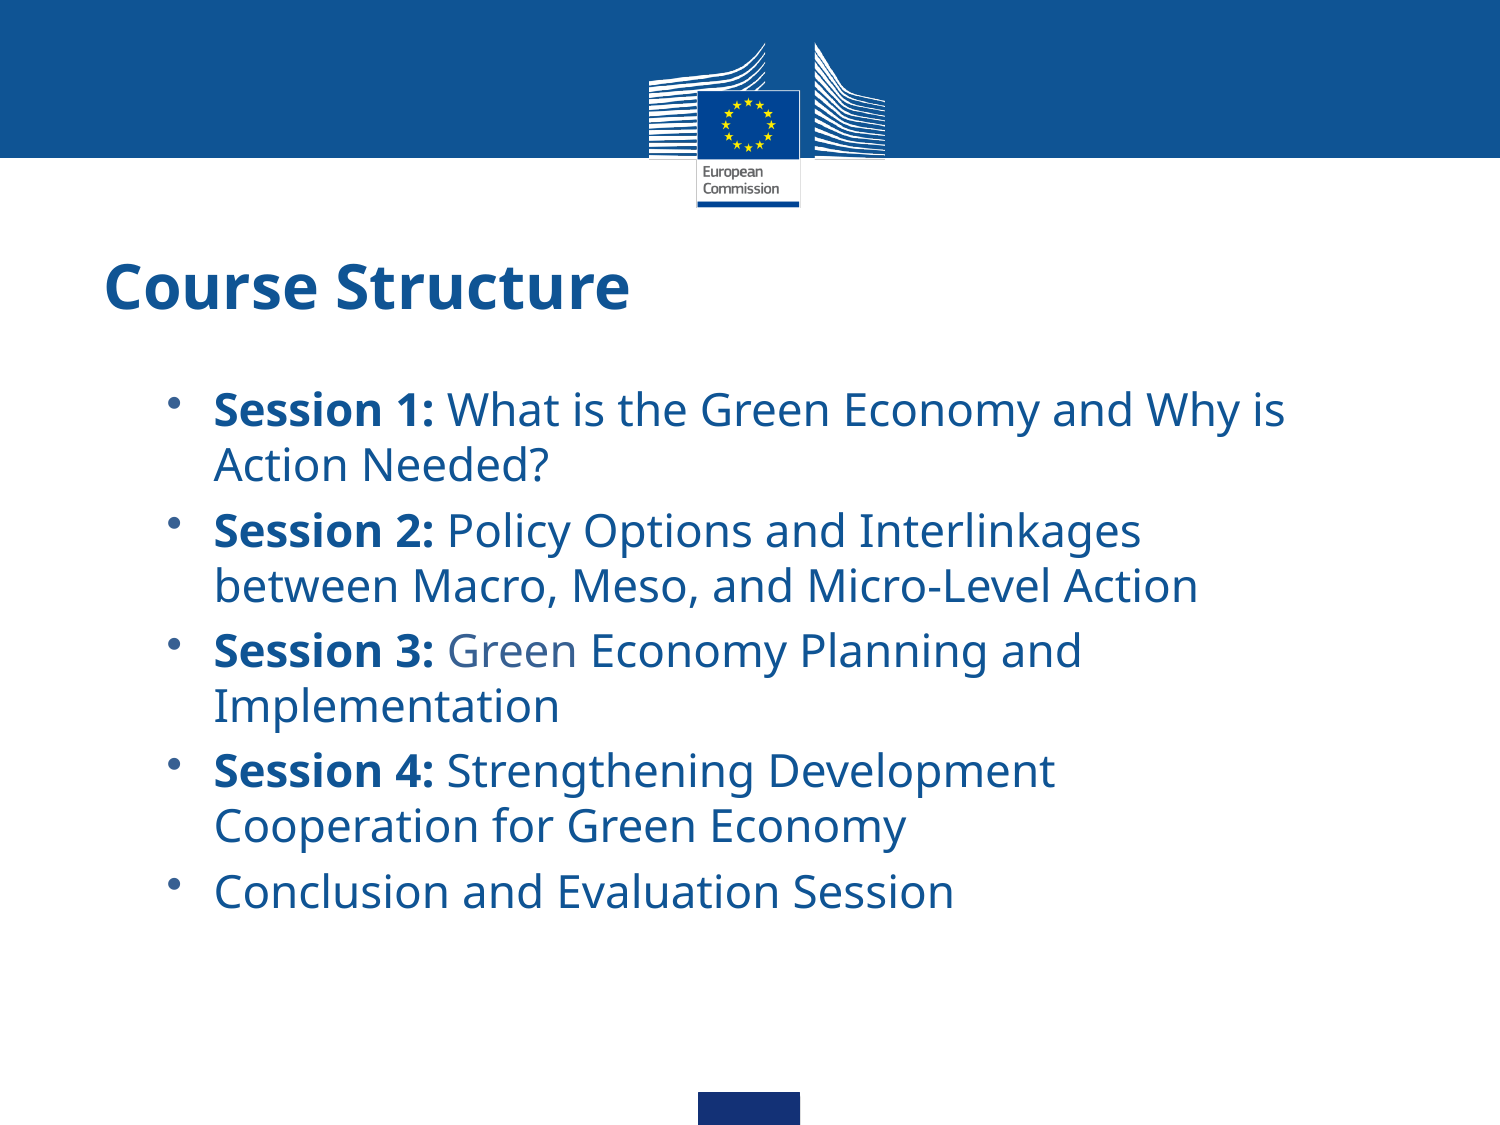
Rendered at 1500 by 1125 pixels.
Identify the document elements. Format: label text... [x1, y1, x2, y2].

picture [649, 42, 885, 208]
list Session 1: What is the Green Economy and Why is Action Needed? Session 2: Policy Options and Interlinkages between Macro, Meso, and Micro-Level Action Session 3: Green Economy Planning and Implementation Session 4: Strengthening Development Cooperation for Green Economy Conclusion and Evaluation Session [76, 373, 1306, 1024]
title Course Structure [88, 208, 1439, 362]
